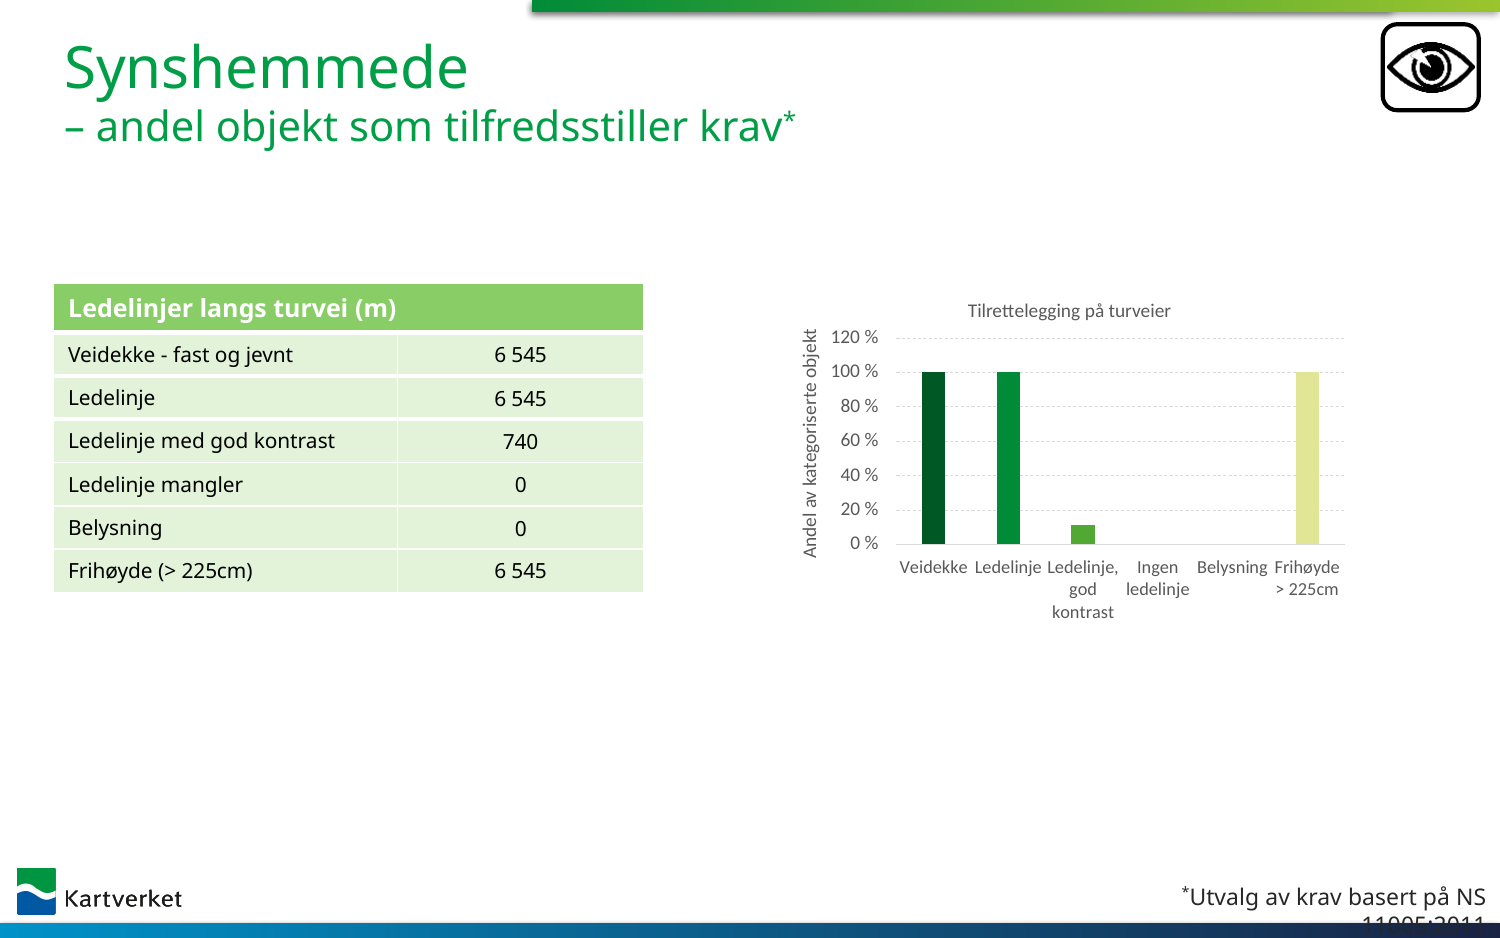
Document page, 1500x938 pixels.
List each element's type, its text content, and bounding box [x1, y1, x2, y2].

table_cell Veidekke - fast og jevnt [54, 335, 397, 374]
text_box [1382, 24, 1480, 111]
table_cell Frihøyde (> 225cm) [54, 550, 397, 592]
table_cell 0 [398, 507, 643, 548]
table_cell Ledelinje [54, 378, 397, 417]
table_cell 6 545 [398, 550, 643, 592]
table_cell Ledelinje mangler [54, 463, 397, 505]
table_header Ledelinjer langs turvei (m) [54, 284, 643, 330]
text_box *Utvalg av krav basert på NS 11005:2011 [1068, 873, 1500, 938]
table_cell Belysning [54, 507, 397, 548]
text_box Synshemmede – andel objekt som tilfredsstiller krav* [49, 24, 1431, 158]
table_cell 740 [398, 421, 643, 462]
picture [791, 291, 1348, 630]
table_cell Ledelinje med god kontrast [54, 421, 397, 462]
table_cell 6 545 [398, 335, 643, 374]
table_cell 6 545 [398, 378, 643, 417]
table_cell 0 [398, 463, 643, 505]
